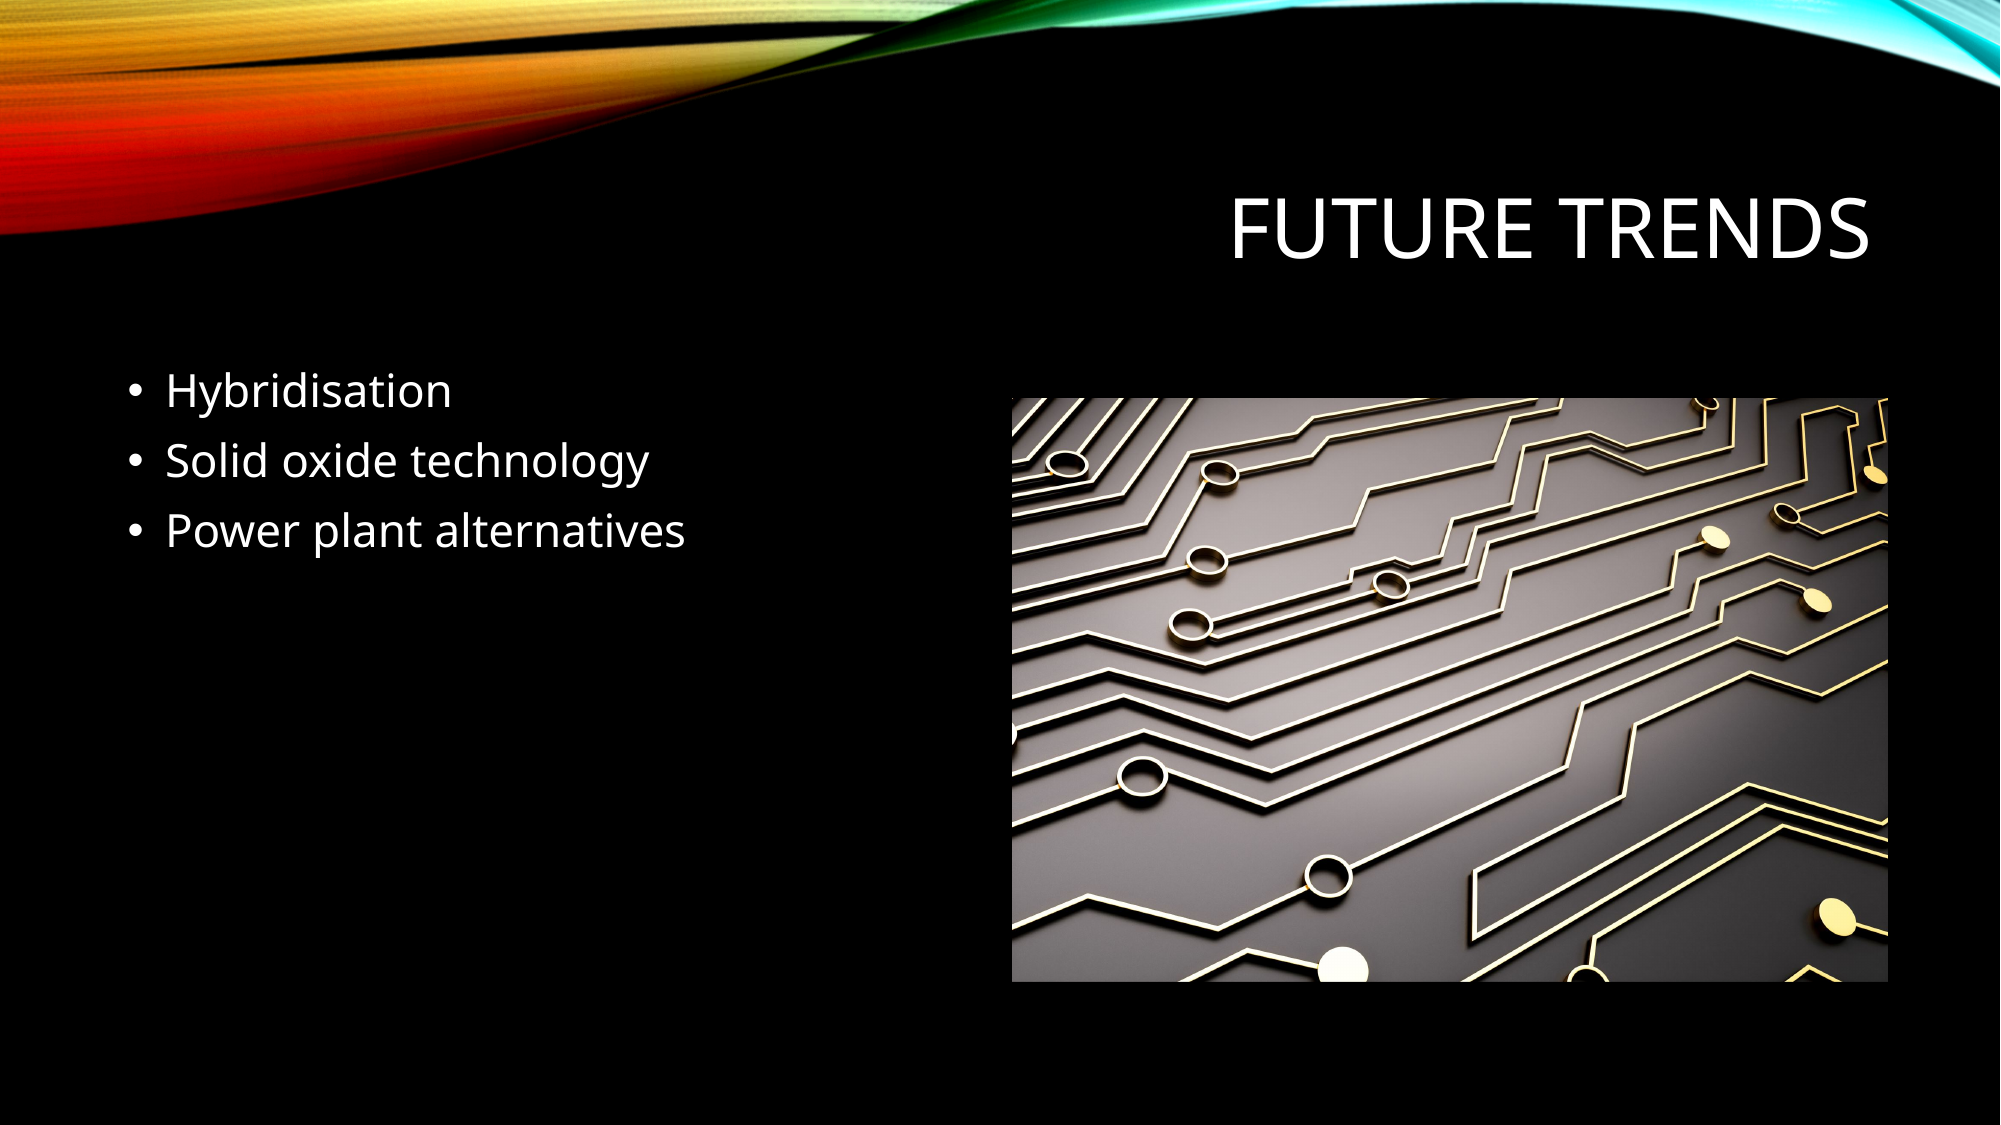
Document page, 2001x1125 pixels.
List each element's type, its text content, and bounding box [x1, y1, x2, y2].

list Hybridisation Solid oxide technology Power plant alternatives [112, 360, 988, 1021]
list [1012, 398, 1888, 982]
title Future Trends [474, 125, 1888, 338]
picture [0, 0, 2000, 237]
